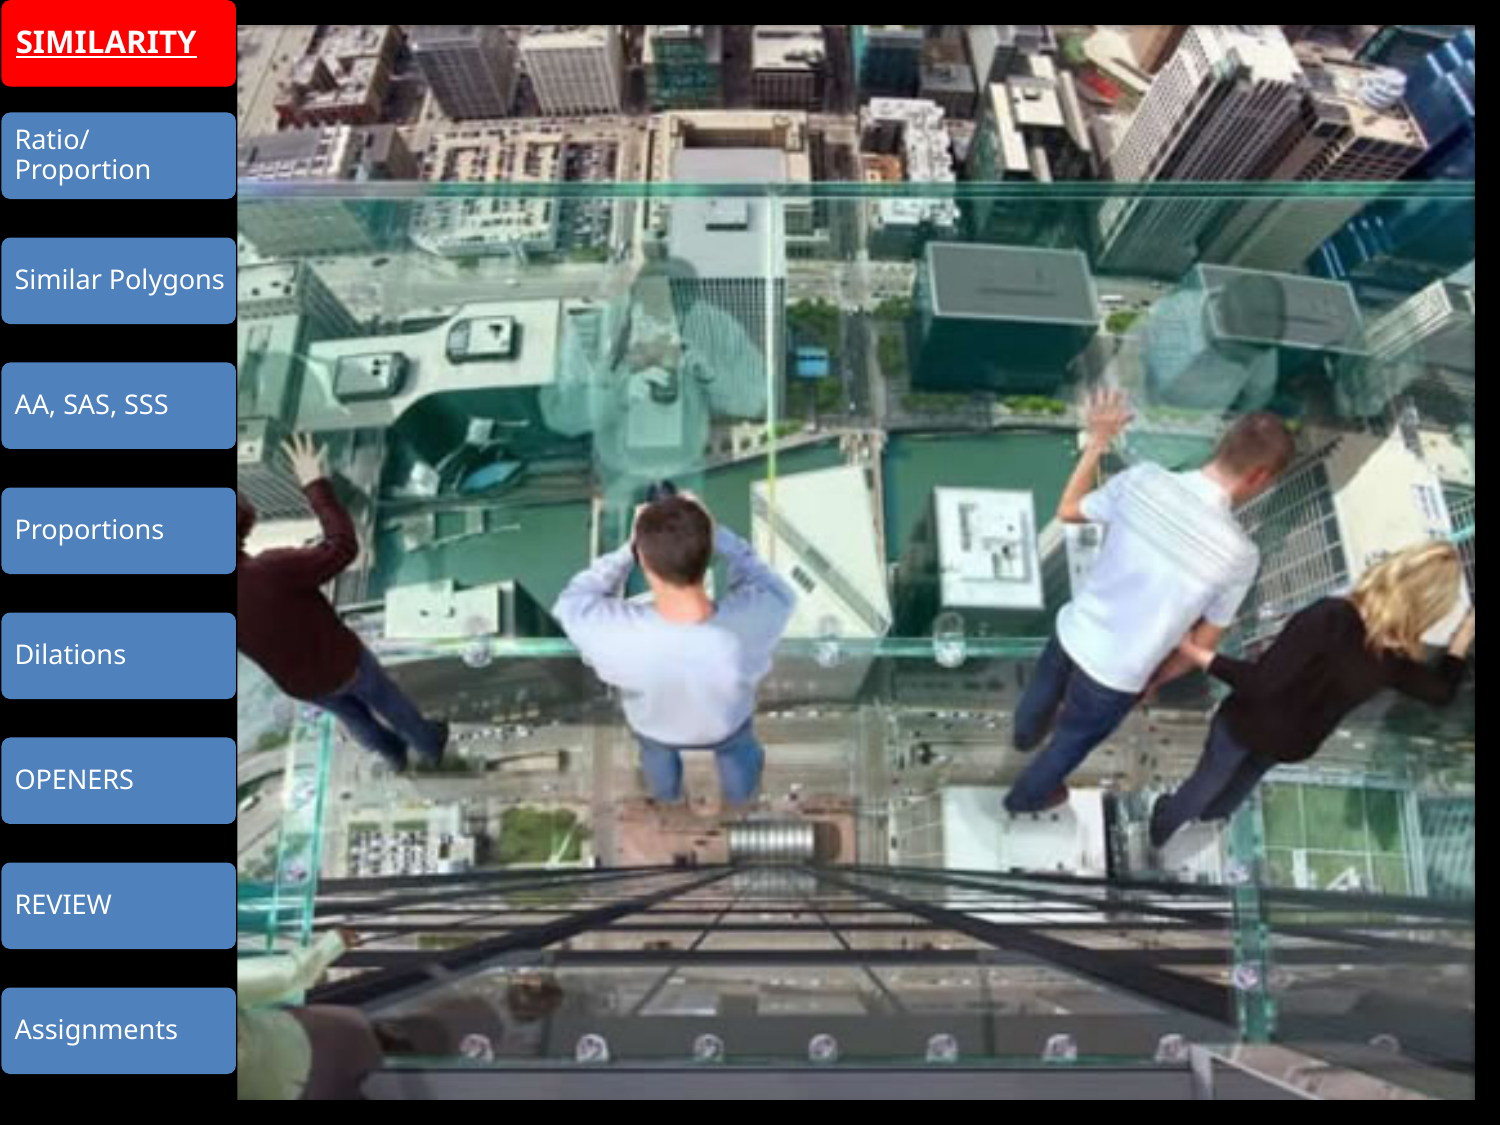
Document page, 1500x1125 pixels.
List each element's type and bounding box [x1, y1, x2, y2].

text_box [0, 0, 238, 1125]
text_box [238, 0, 1500, 1125]
